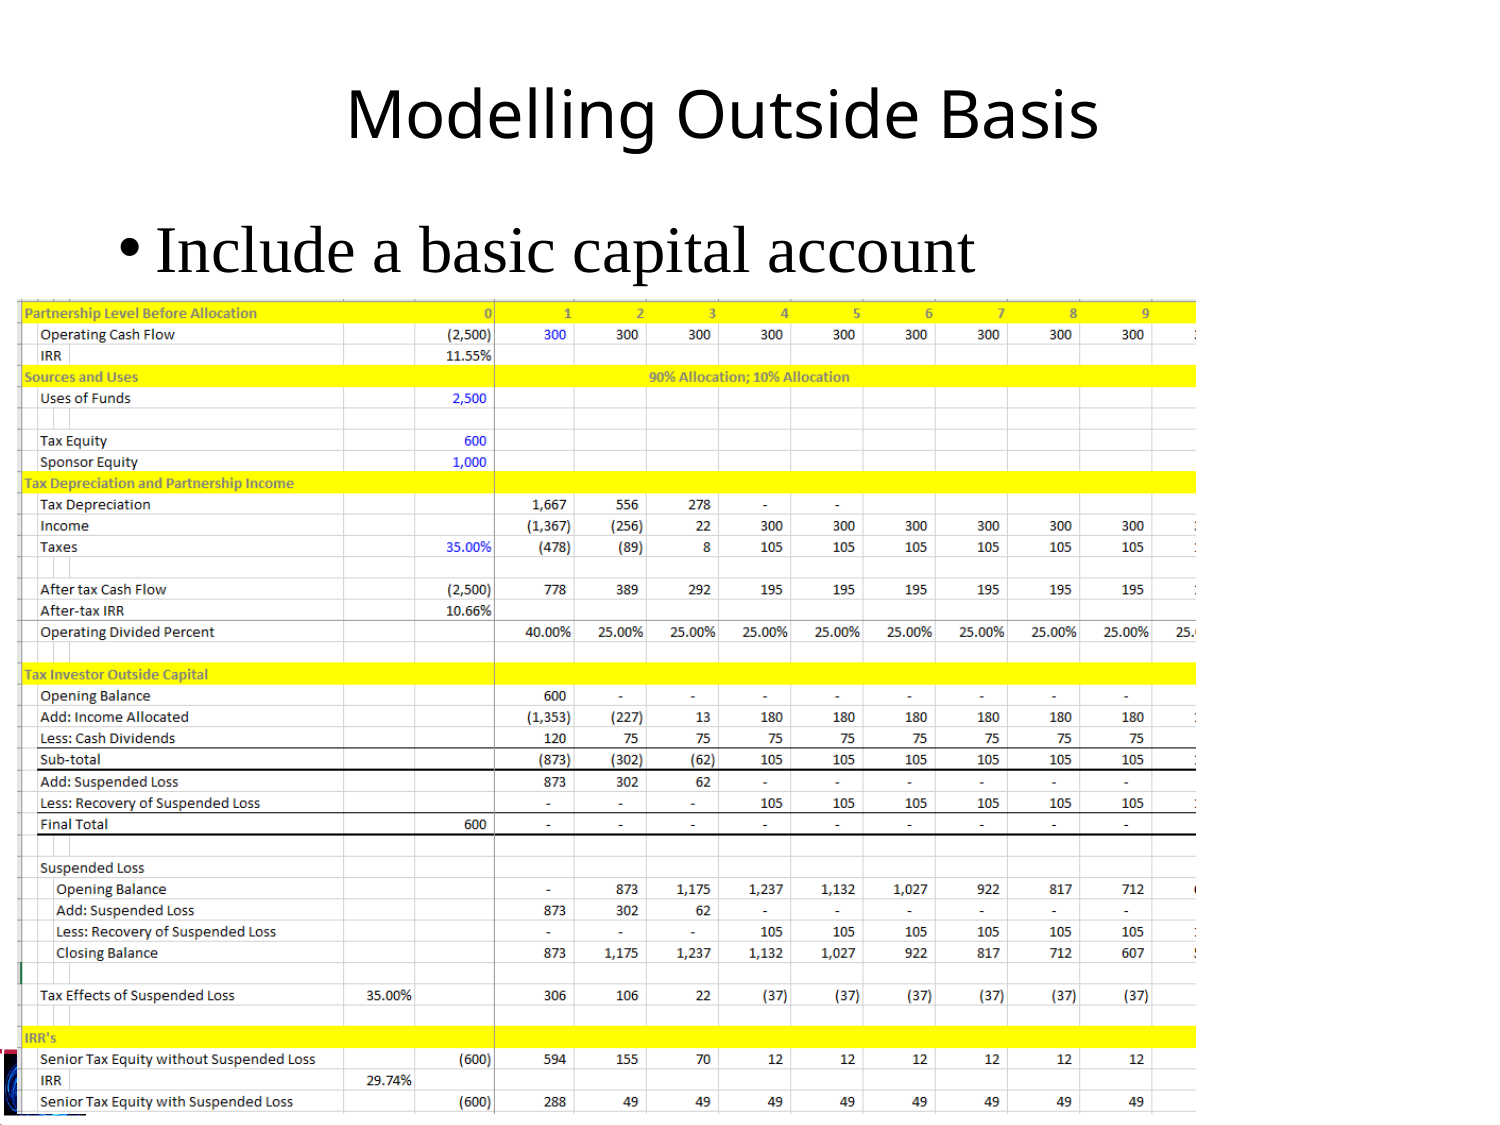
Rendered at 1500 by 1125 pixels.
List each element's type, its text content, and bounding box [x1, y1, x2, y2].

title Modelling Outside Basis [103, 59, 1361, 174]
list Include a basic capital account [103, 207, 1400, 1014]
picture [0, 299, 1196, 1125]
